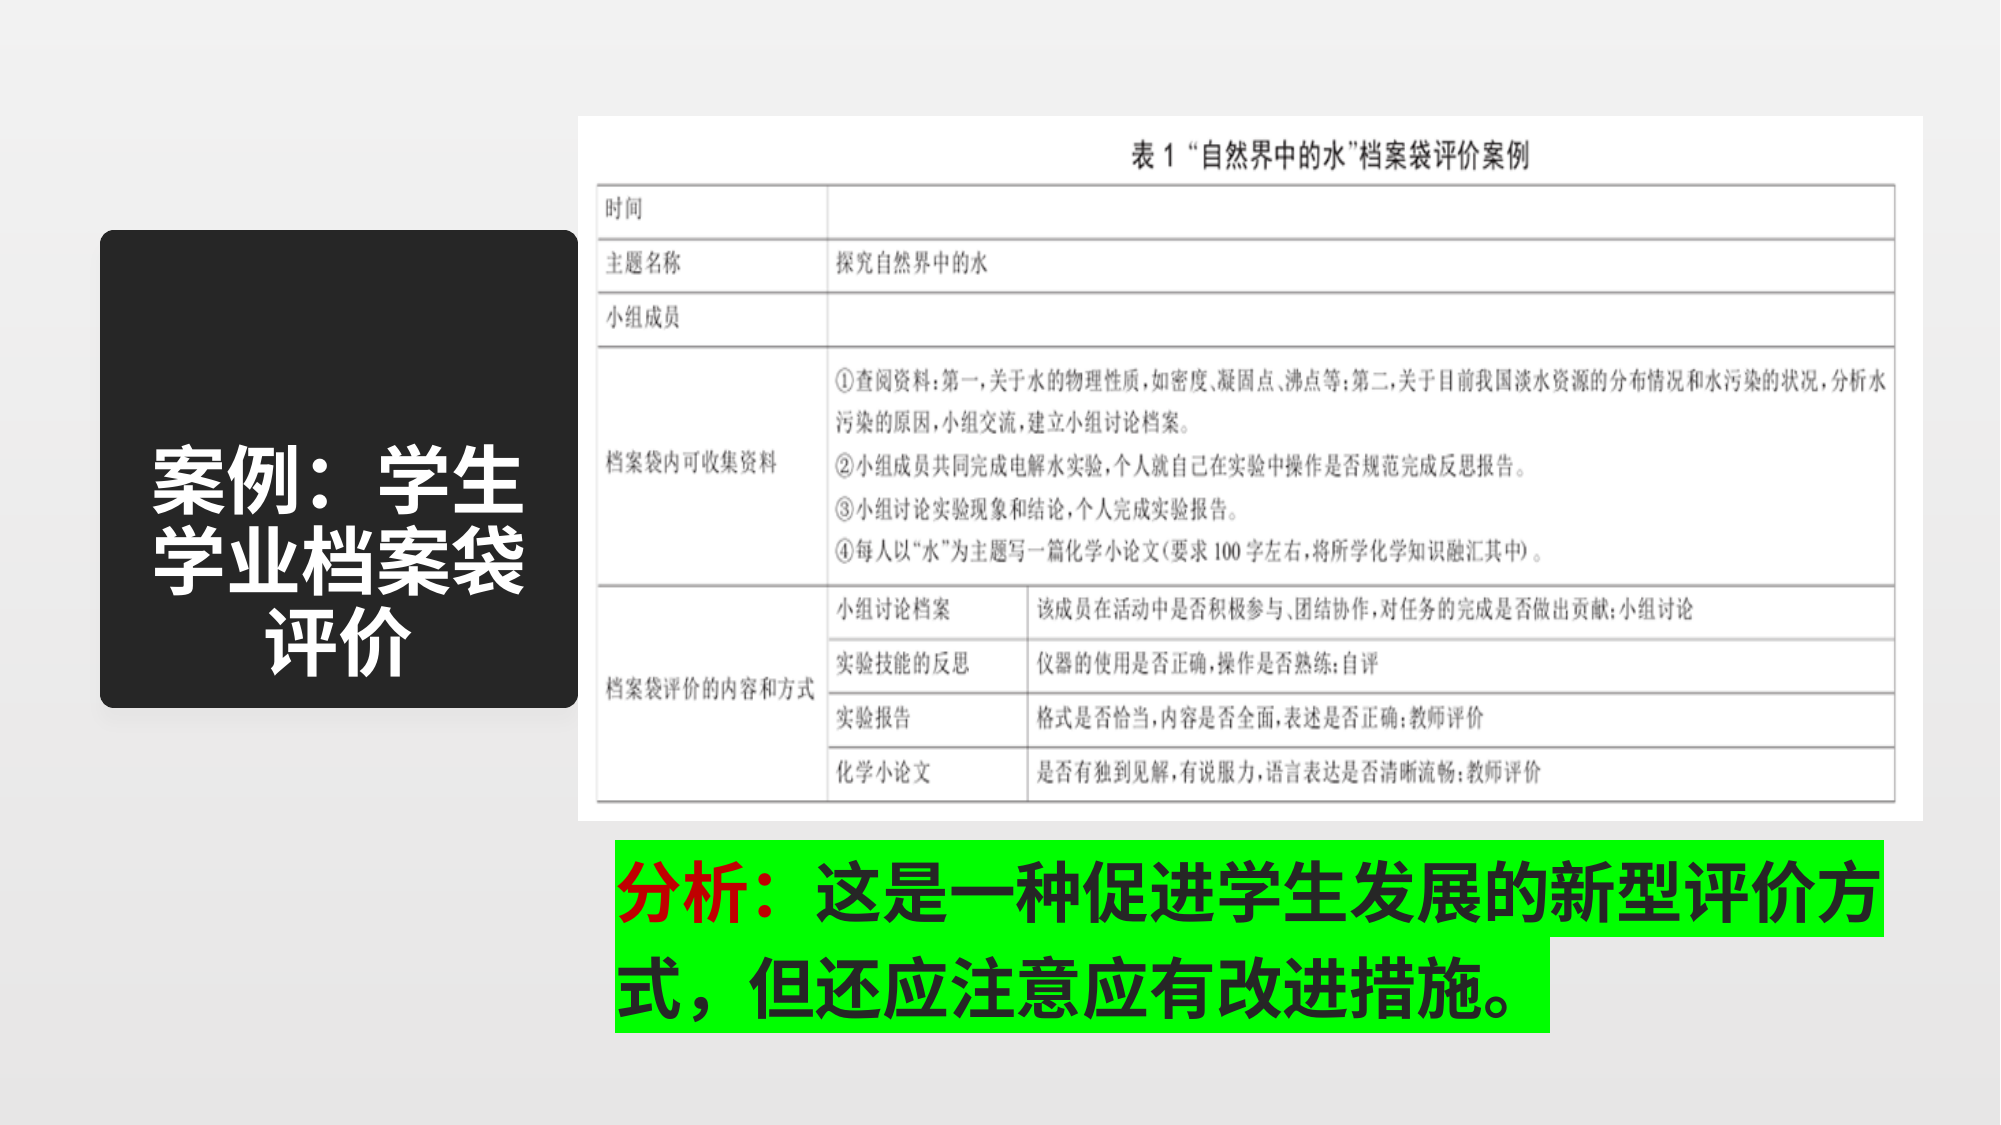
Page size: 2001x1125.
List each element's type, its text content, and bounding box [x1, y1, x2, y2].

picture [578, 116, 1923, 821]
list 分析：这是一种促进学生发展的新型评价方式，但还应注意应有改进措施。 [600, 827, 1900, 1040]
title 案例：学生学业档案袋评价 [113, 243, 564, 694]
